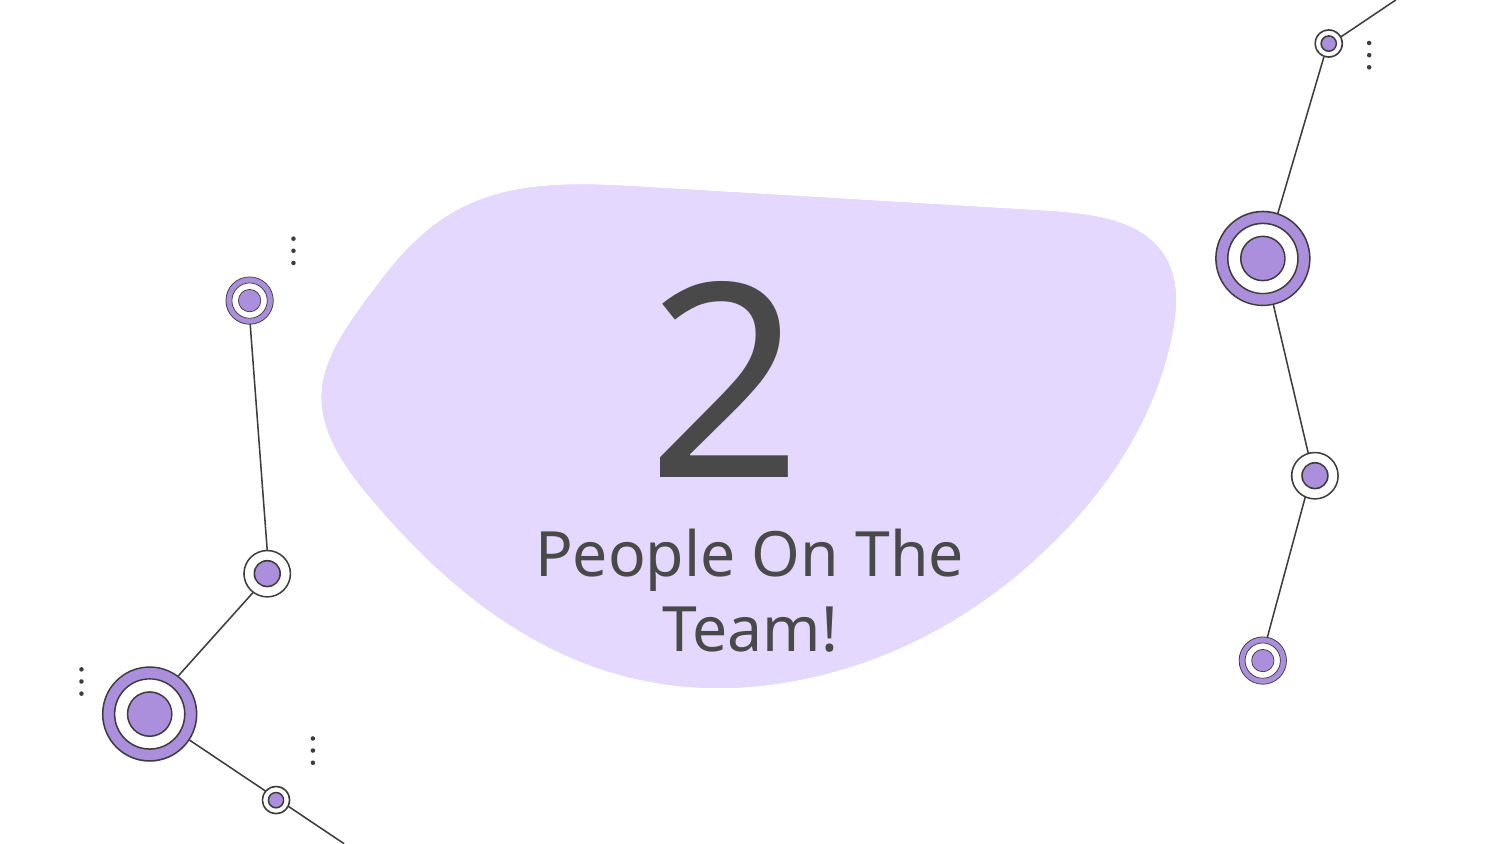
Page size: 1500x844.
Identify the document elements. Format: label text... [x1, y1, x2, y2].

subtitle People On The Team! [513, 498, 987, 607]
title 2 [430, 272, 1071, 467]
